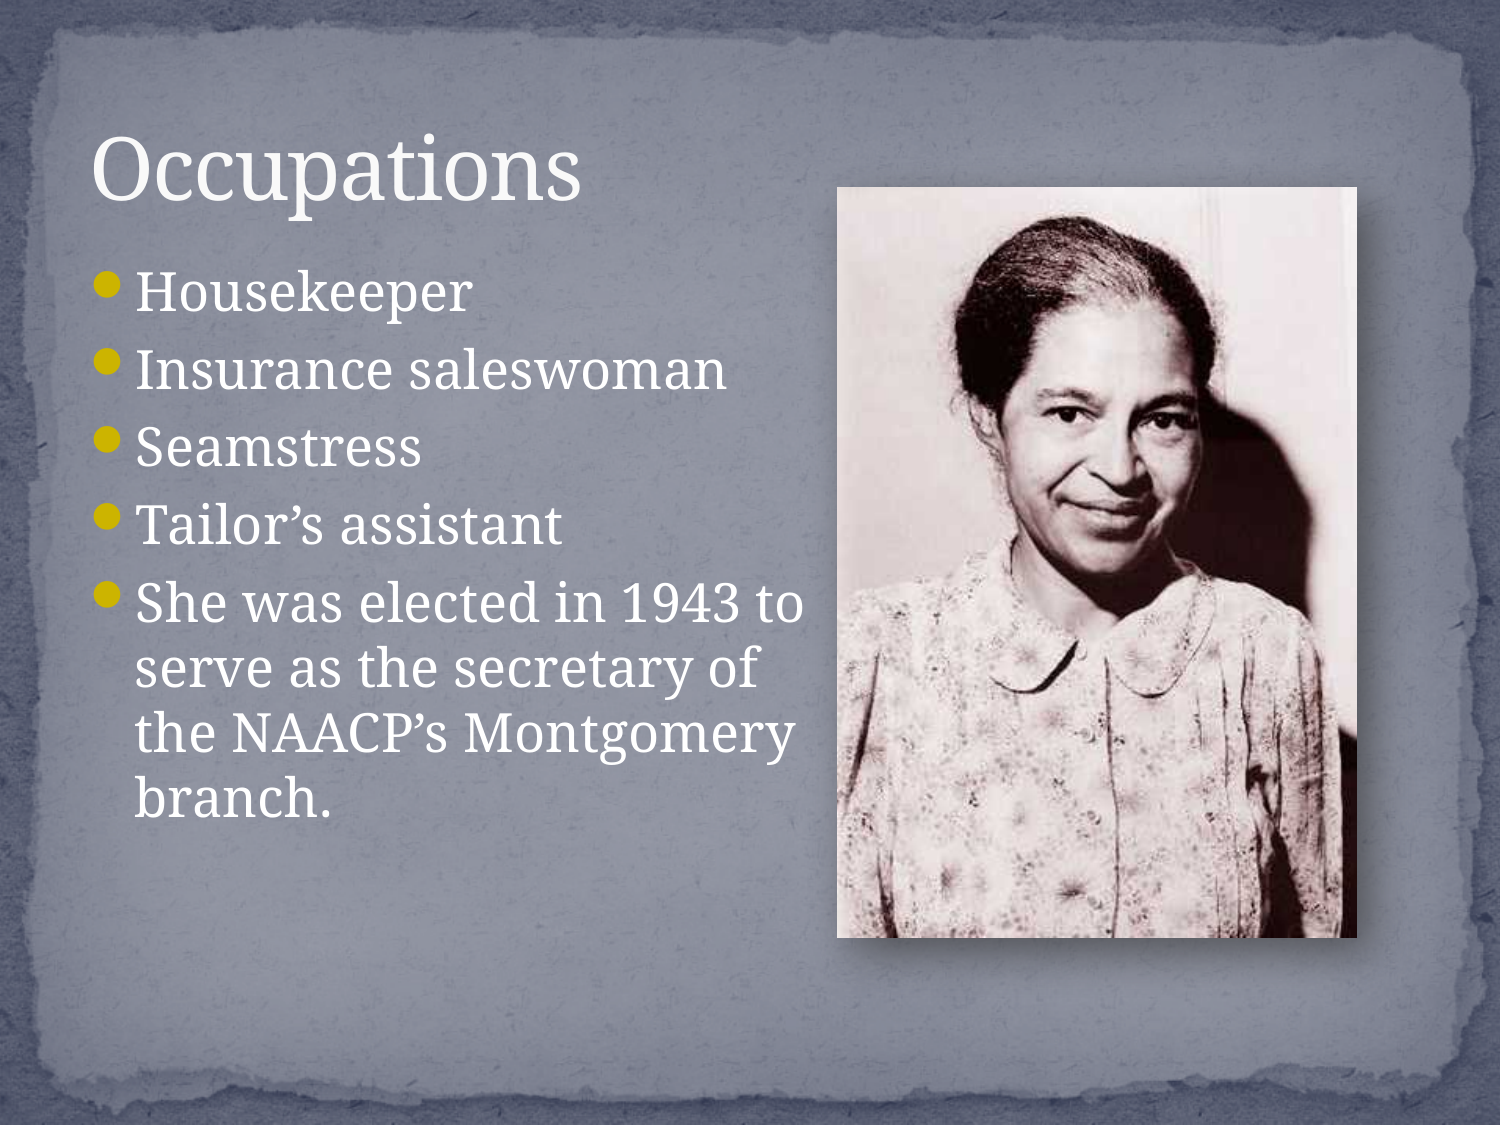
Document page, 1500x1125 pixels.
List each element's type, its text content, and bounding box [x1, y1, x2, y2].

list Housekeeper Insurance saleswoman Seamstress Tailor’s assistant She was elected in 1943 to serve as the secretary of the NAACP’s Montgomery branch. [75, 249, 863, 1000]
picture [837, 187, 1357, 938]
title Occupations [74, 24, 1425, 225]
